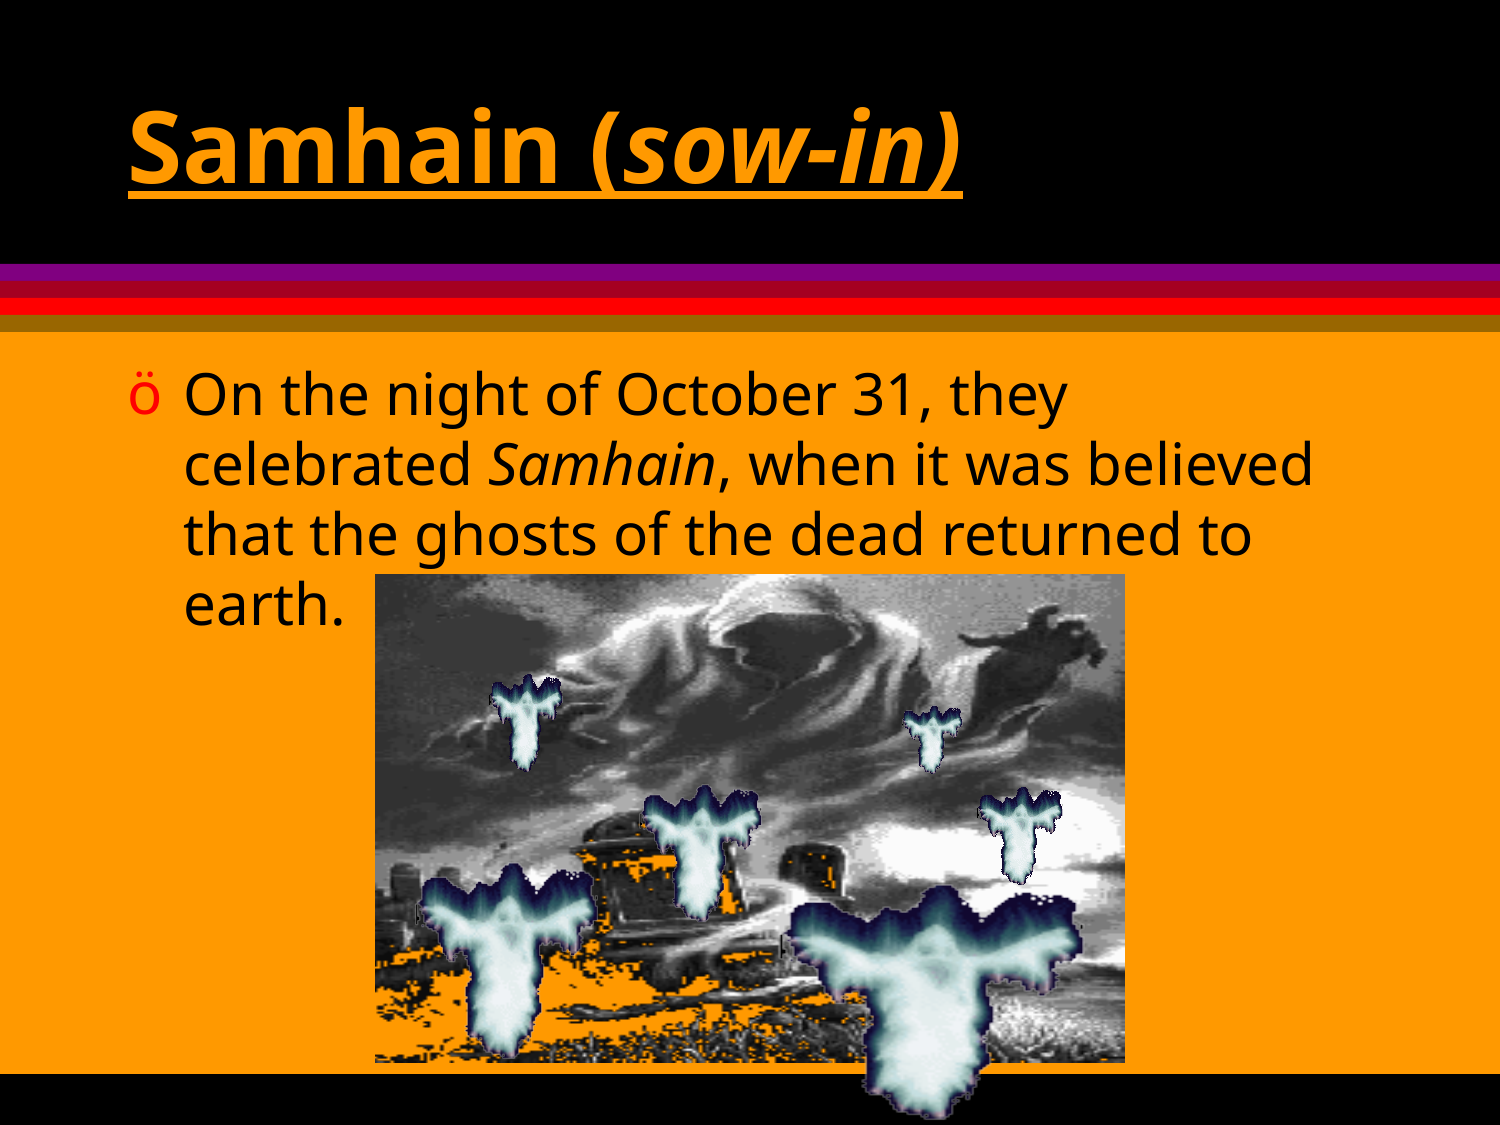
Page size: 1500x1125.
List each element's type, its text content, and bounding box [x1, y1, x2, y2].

picture [374, 574, 1126, 1125]
title Samhain (sow-in) [112, 50, 1388, 238]
list On the night of October 31, they celebrated Samhain, when it was believed that the ghosts of the dead returned to earth. [112, 350, 1388, 1025]
